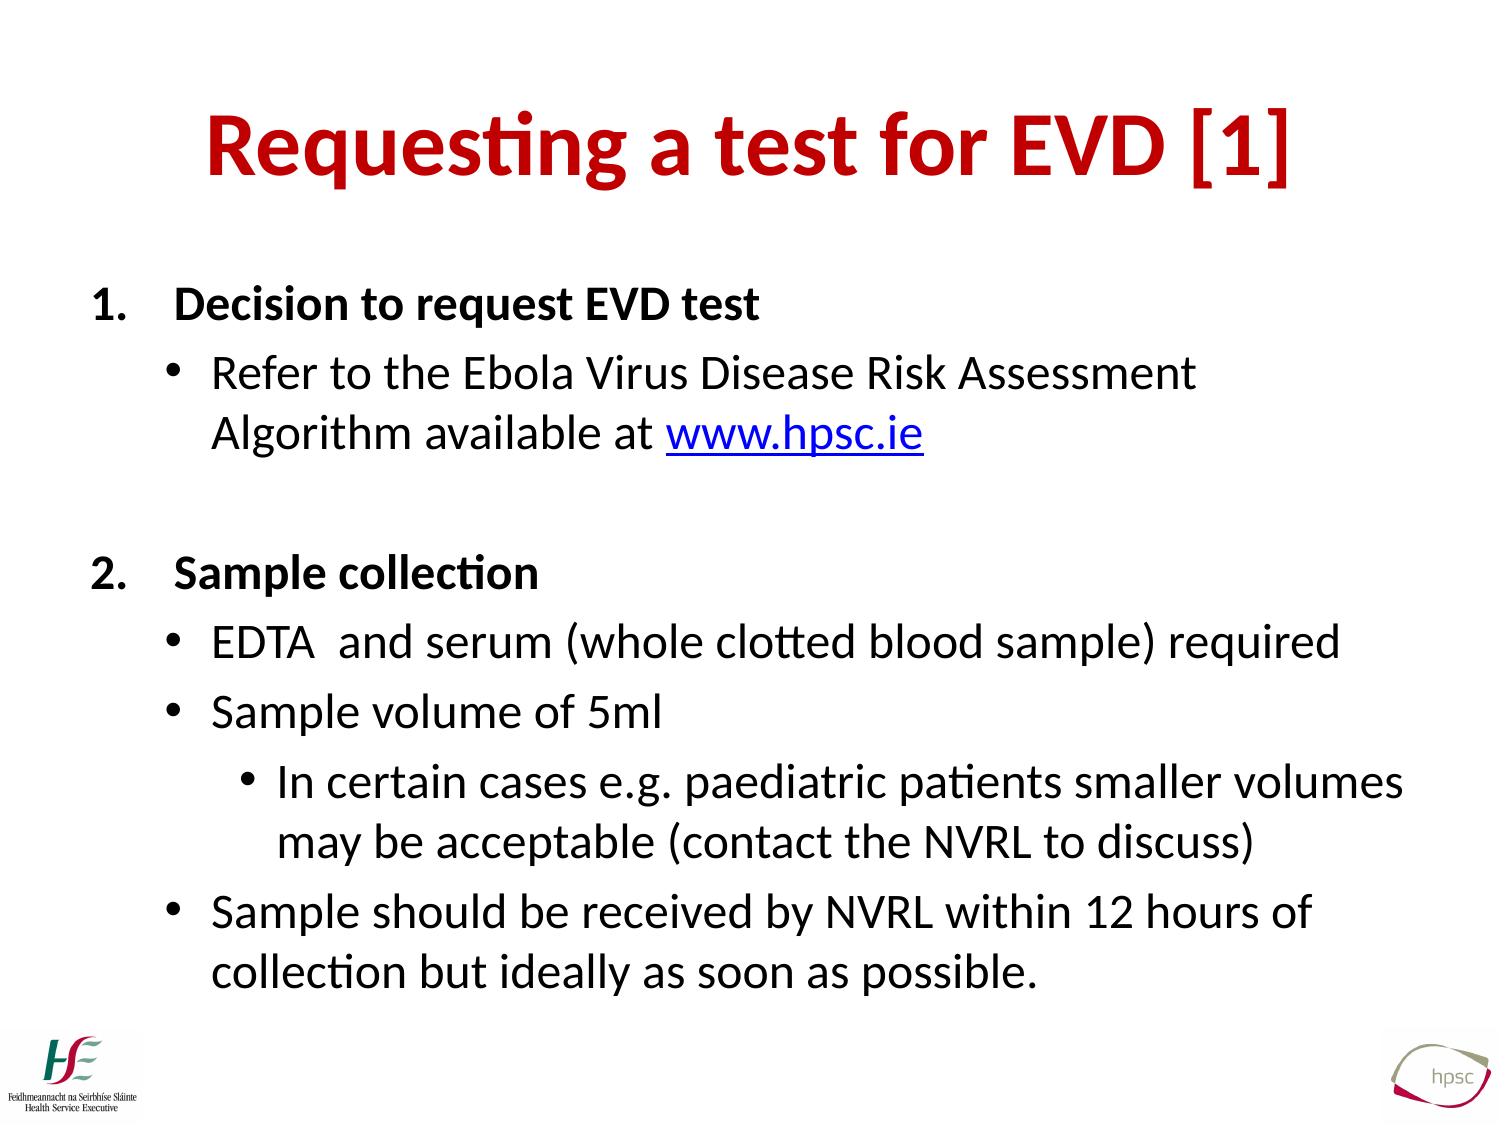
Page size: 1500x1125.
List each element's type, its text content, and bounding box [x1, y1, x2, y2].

list Decision to request EVD test Refer to the Ebola Virus Disease Risk Assessment Algorithm available at www.hpsc.ie Sample collection EDTA and serum (whole clotted blood sample) required Sample volume of 5ml In certain cases e.g. paediatric patients smaller volumes may be acceptable (contact the NVRL to discuss) Sample should be received by NVRL within 12 hours of collection but ideally as soon as possible. [75, 262, 1425, 1059]
picture [0, 1029, 142, 1125]
title Requesting a test for EVD [1] [75, 45, 1425, 233]
picture [1381, 1027, 1500, 1125]
